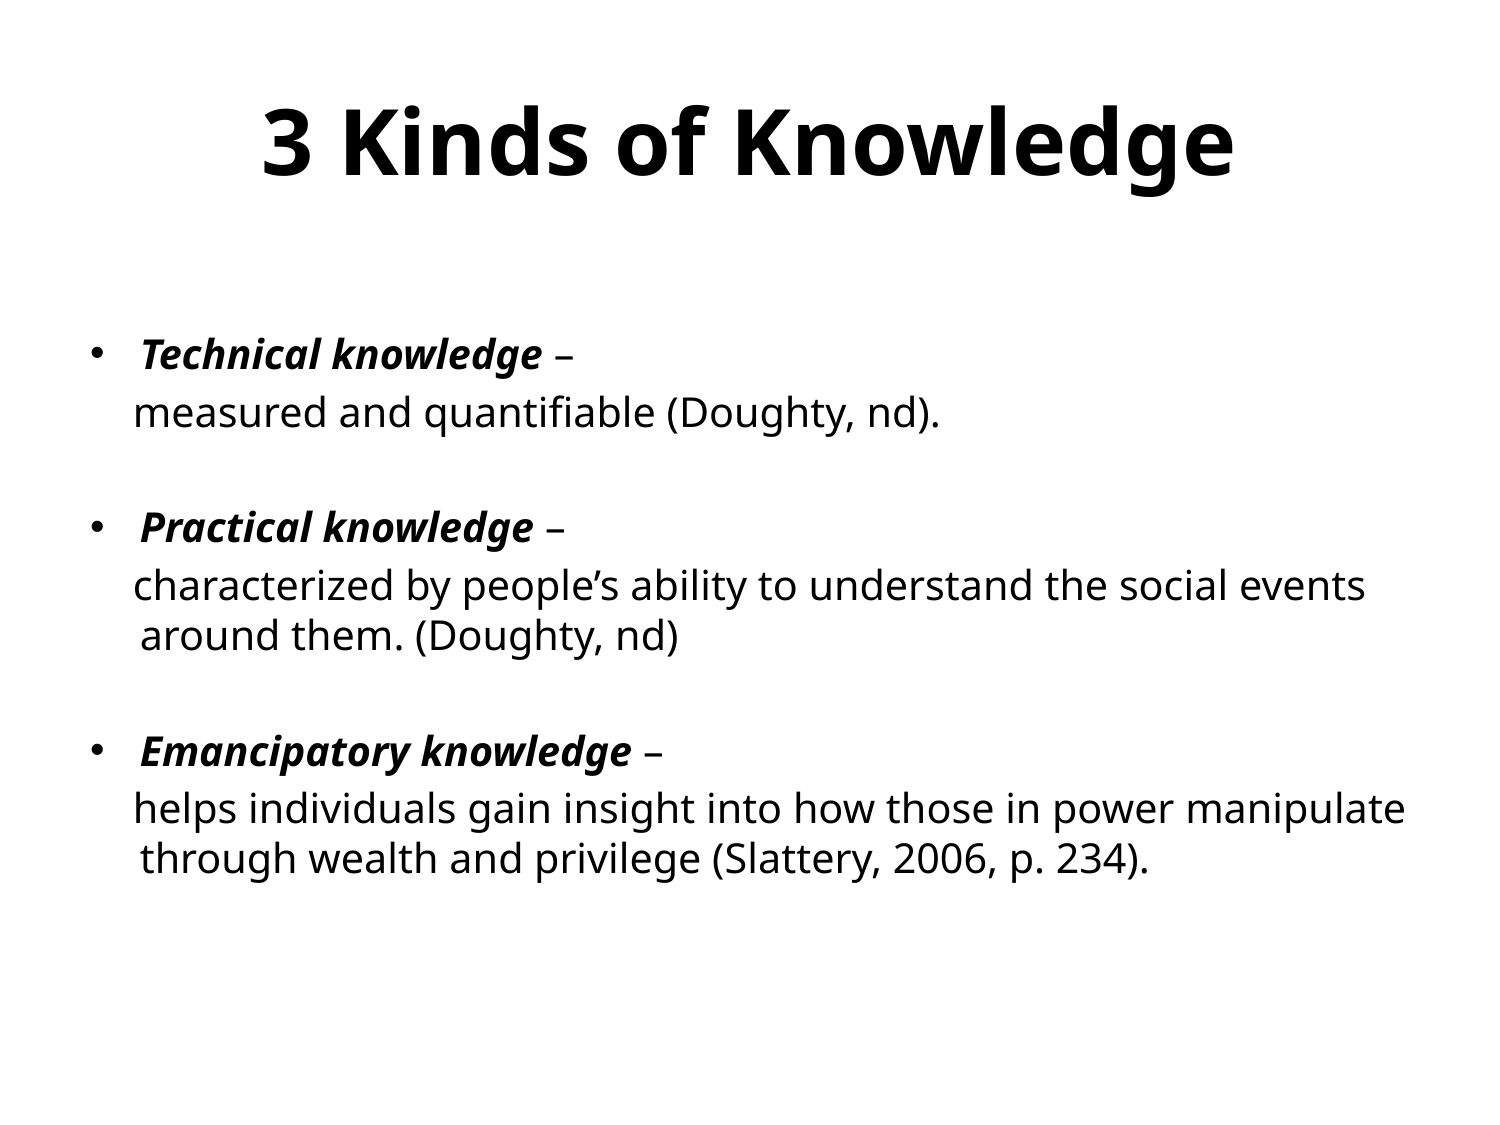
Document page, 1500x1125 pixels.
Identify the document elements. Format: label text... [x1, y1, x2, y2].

title 3 Kinds of Knowledge [75, 45, 1425, 233]
list Technical knowledge – measured and quantifiable (Doughty, nd). Practical knowledge – characterized by people’s ability to understand the social events around them. (Doughty, nd) Emancipatory knowledge – helps individuals gain insight into how those in power manipulate through wealth and privilege (Slattery, 2006, p. 234). [75, 262, 1425, 1005]
